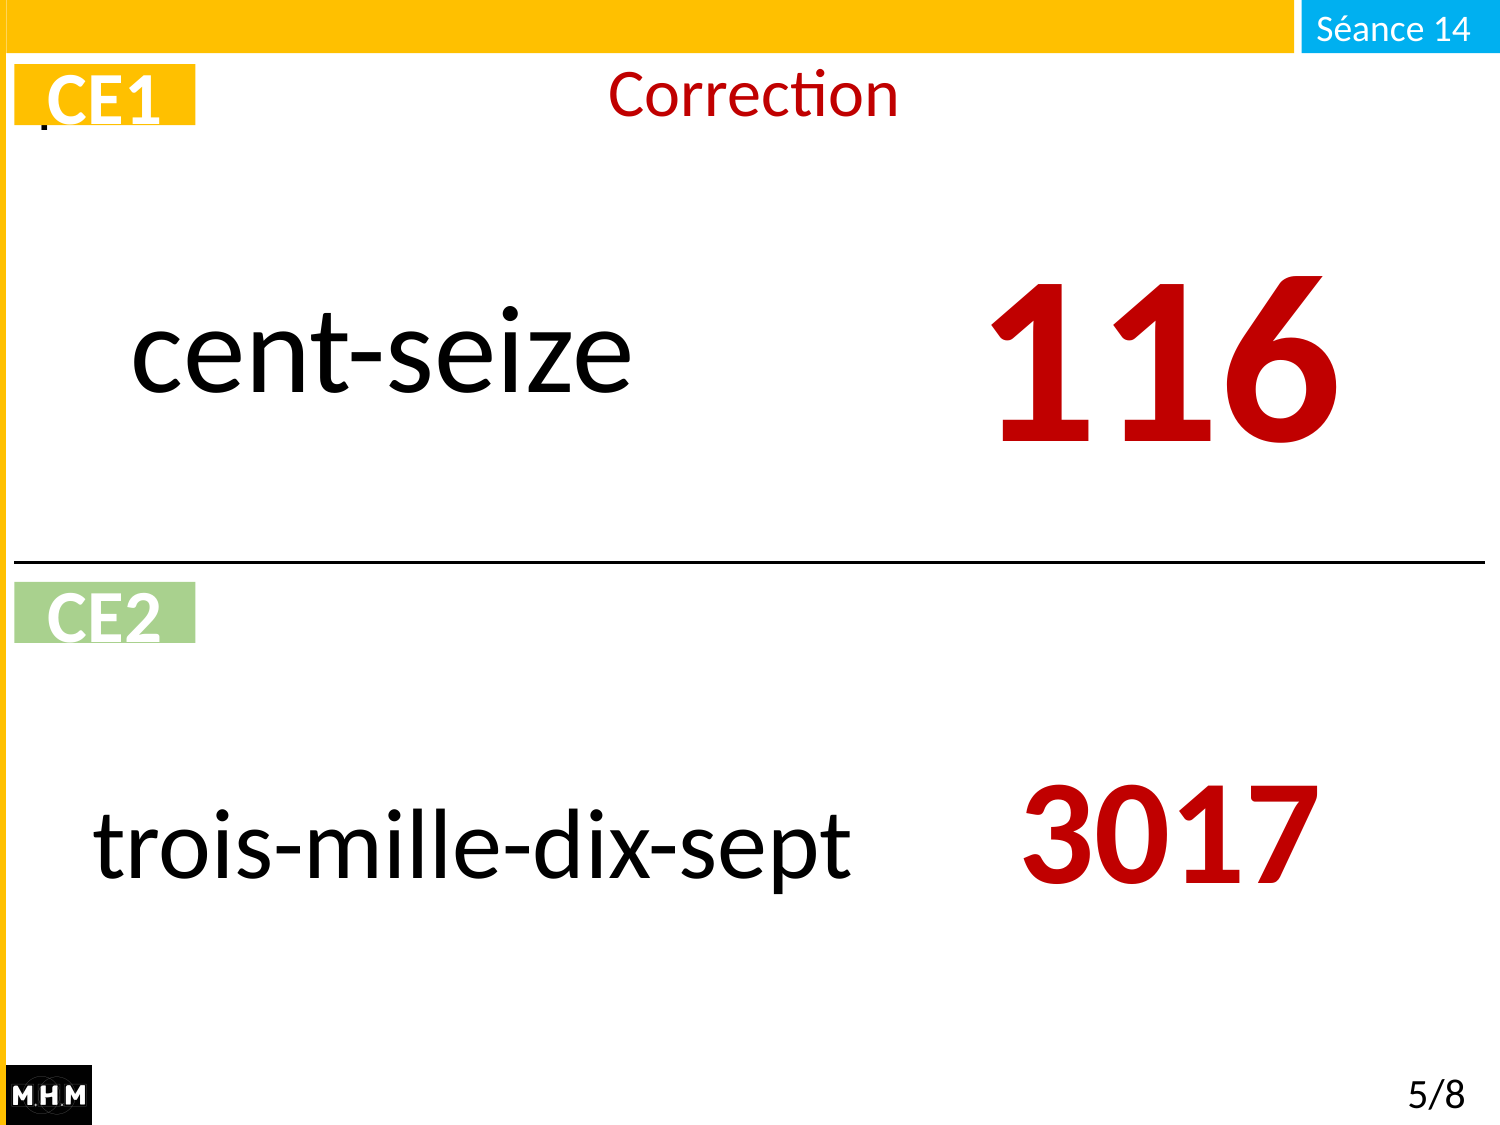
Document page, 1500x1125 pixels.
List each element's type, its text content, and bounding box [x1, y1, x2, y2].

title Correction [593, 50, 1500, 139]
list 5/8 [1373, 1064, 1500, 1125]
text_box trois-mille-dix-sept [0, 770, 801, 906]
text_box CE2 [13, 581, 196, 644]
text_box cent-seize [0, 260, 919, 426]
picture [6, 1065, 92, 1125]
text_box 116 [947, 191, 1370, 497]
text_box CE1 [13, 63, 196, 126]
text_box 3017 [801, 726, 1500, 922]
